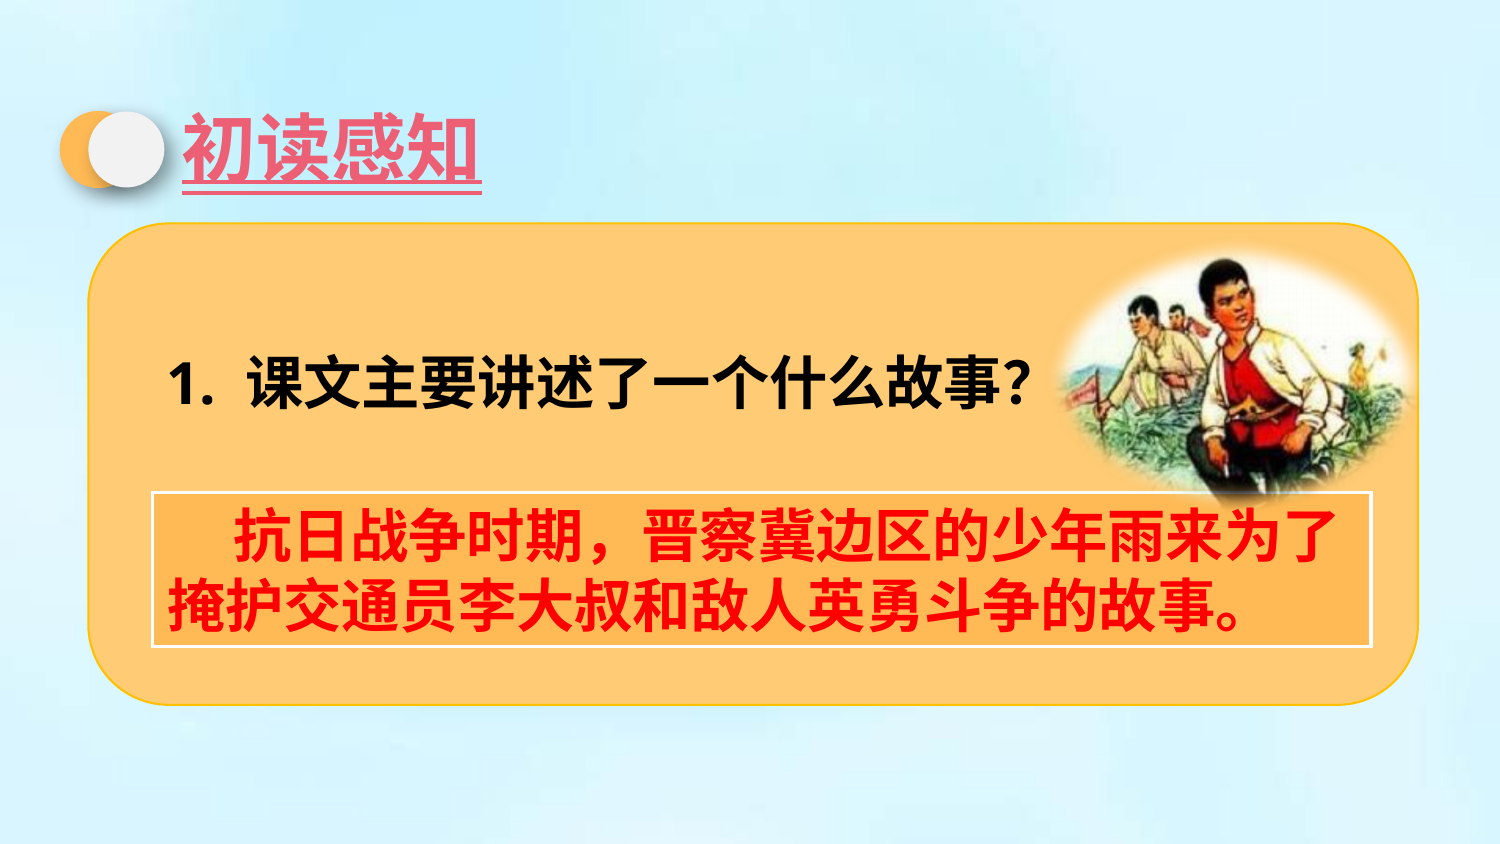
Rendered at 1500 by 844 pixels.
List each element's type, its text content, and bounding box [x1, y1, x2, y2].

text_box 1. 课文主要讲述了一个什么故事？ [93, 340, 1042, 422]
text_box [59, 110, 110, 188]
text_box 初读感知 [167, 93, 497, 199]
text_box [87, 110, 166, 189]
picture [0, 0, 1500, 844]
text_box [87, 222, 1420, 706]
text_box 抗日战争时期，晋察冀边区的少年雨来为了掩护交通员李大叔和敌人英勇斗争的故事。 [151, 491, 1373, 648]
